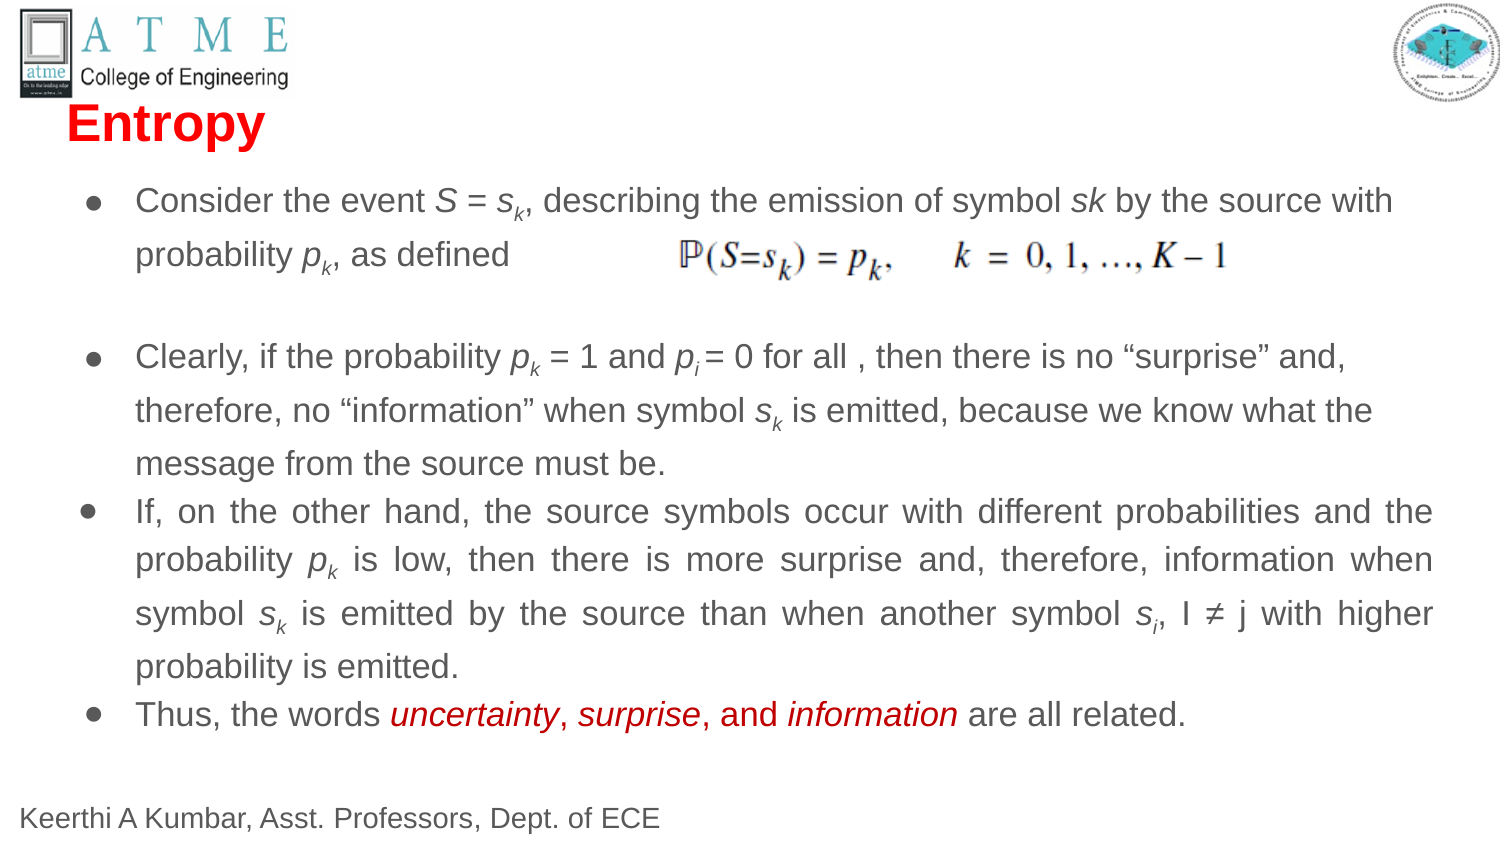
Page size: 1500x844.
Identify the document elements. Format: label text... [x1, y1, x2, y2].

list Consider the event S = sk, describing the emission of symbol sk by the source with probability pk, as defined Clearly, if the probability pk = 1 and pi = 0 for all , then there is no “surprise” and, therefore, no “information” when symbol sk is emitted, because we know what the message from the source must be. If, on the other hand, the source symbols occur with different probabilities and the probability pk is low, then there is more surprise and, therefore, information when symbol sk is emitted by the source than when another symbol si, I ≠ j with higher probability is emitted. Thus, the words uncertainty, surprise, and information are all related. [51, 156, 1449, 750]
title Entropy [51, 72, 1449, 156]
picture [669, 223, 1239, 290]
picture [17, 6, 295, 99]
picture [1389, 1, 1500, 104]
